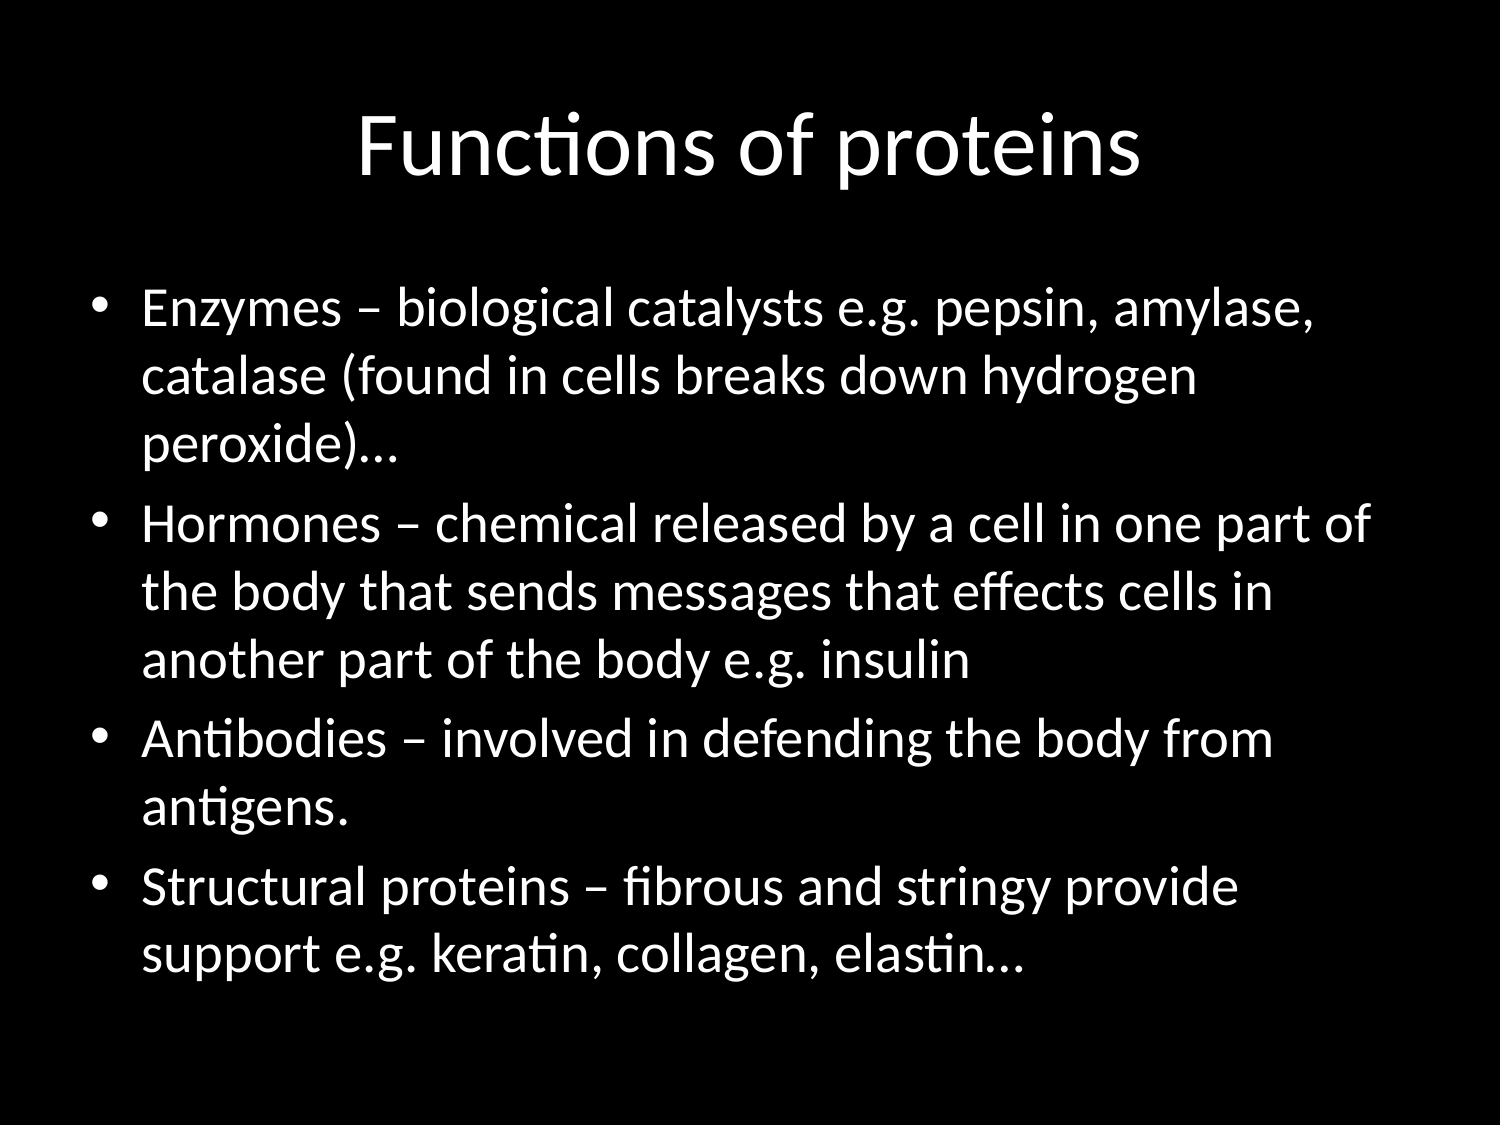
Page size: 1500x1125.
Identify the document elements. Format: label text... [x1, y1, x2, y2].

title Functions of proteins [75, 45, 1425, 233]
list Enzymes – biological catalysts e.g. pepsin, amylase, catalase (found in cells breaks down hydrogen peroxide)… Hormones – chemical released by a cell in one part of the body that sends messages that effects cells in another part of the body e.g. insulin Antibodies – involved in defending the body from antigens. Structural proteins – fibrous and stringy provide support e.g. keratin, collagen, elastin… [75, 262, 1425, 1005]
